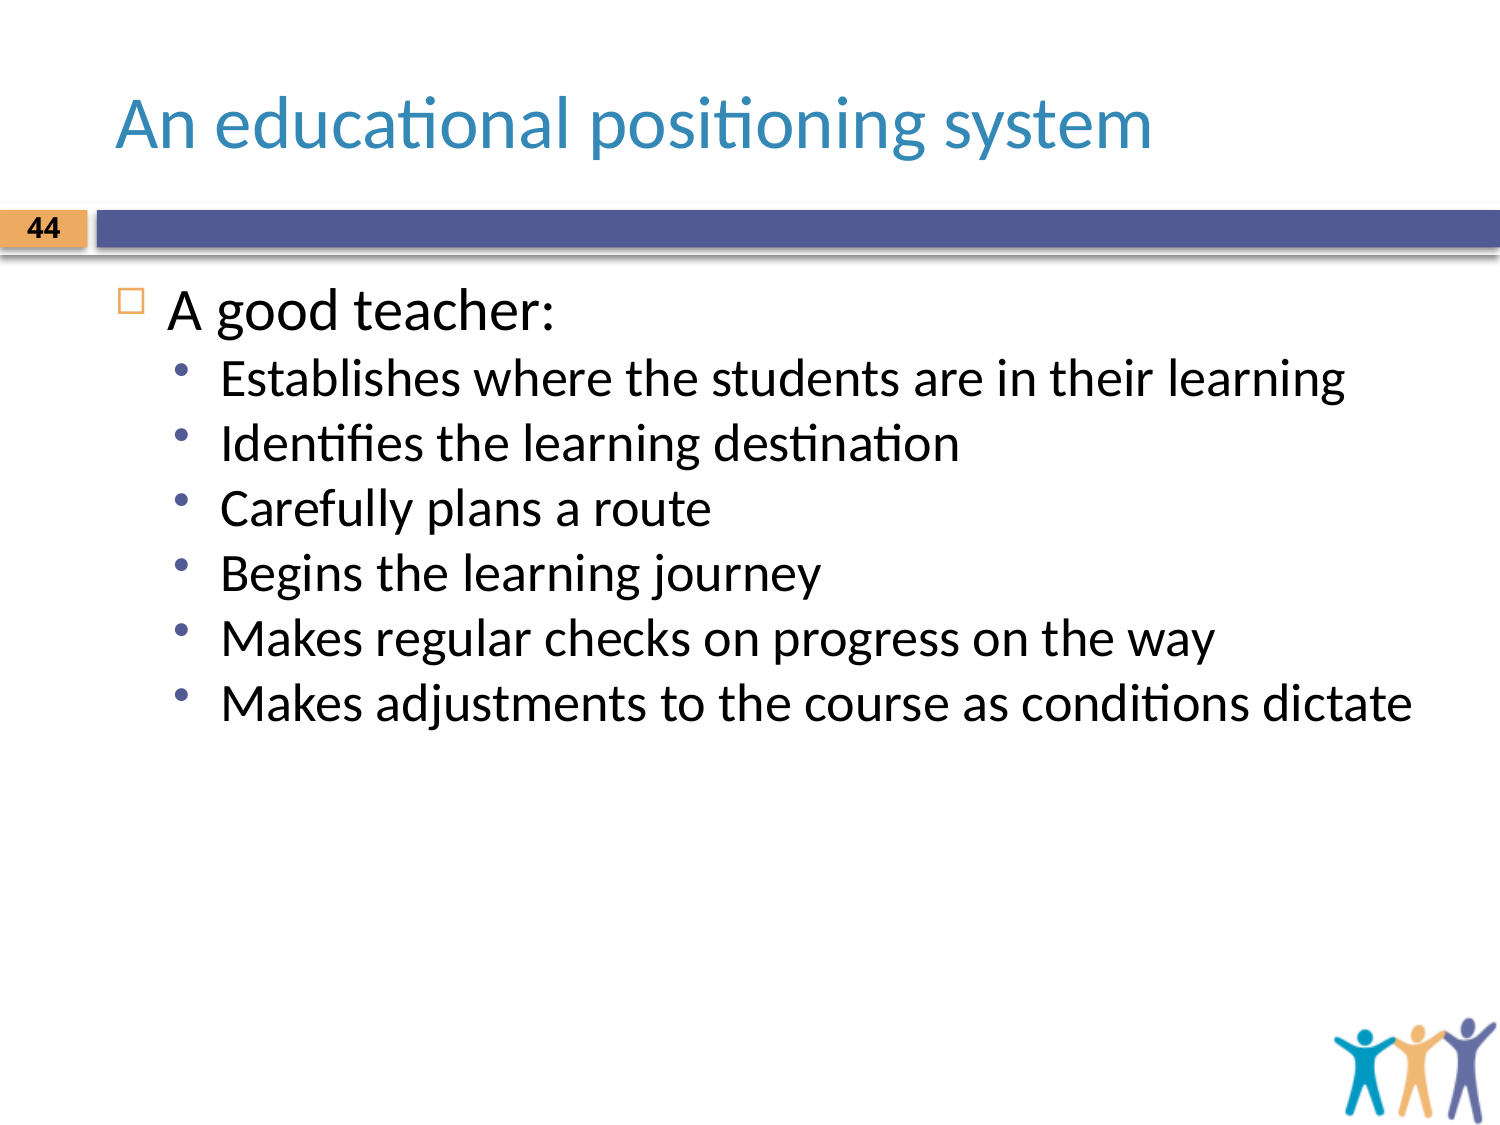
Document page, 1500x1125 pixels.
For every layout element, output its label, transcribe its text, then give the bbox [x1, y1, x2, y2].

list A good teacher: Establishes where the students are in their learning Identifies the learning destination Carefully plans a route Begins the learning journey Makes regular checks on progress on the way Makes adjustments to the course as conditions dictate [100, 262, 1438, 1000]
slide_number 44 [0, 208, 88, 249]
title An educational positioning system [100, 37, 1438, 200]
